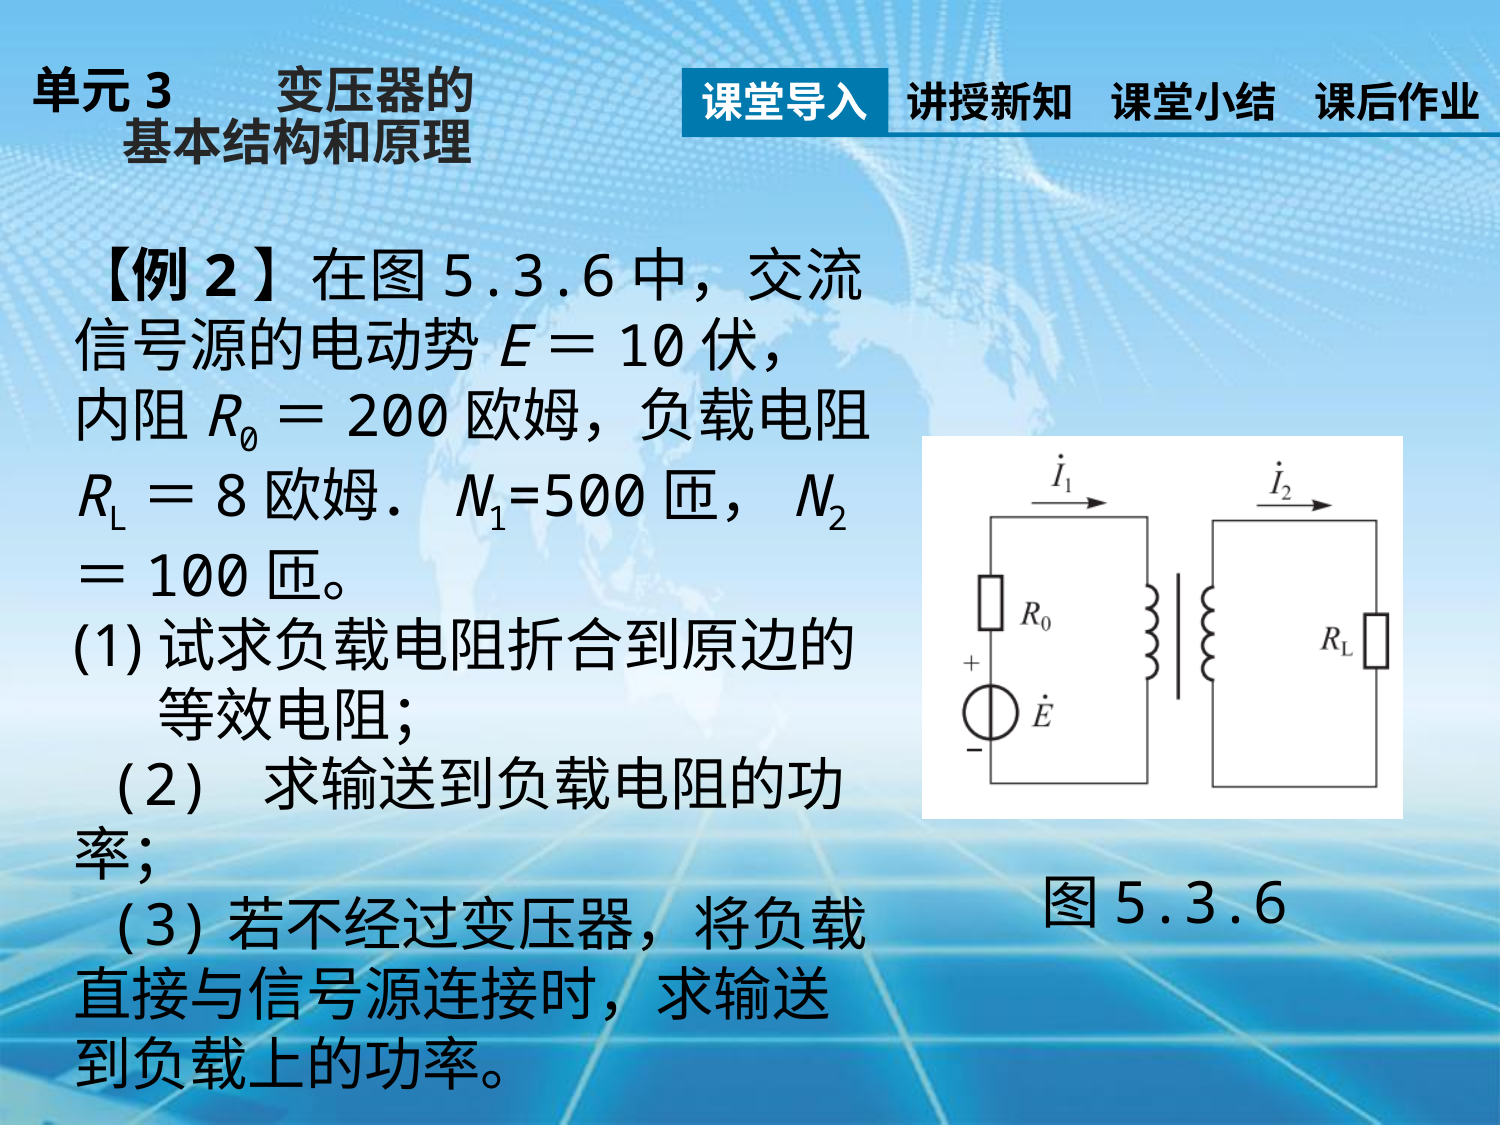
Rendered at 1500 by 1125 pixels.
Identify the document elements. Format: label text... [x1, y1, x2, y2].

text_box 【例2】在图5.3.6中，交流信号源的电动势E＝10伏，内阻R0＝200欧姆，负载电阻RL＝8欧姆．N1=500匝，N2＝100匝。 试求负载电阻折合到原边的等效电阻； (2) 求输送到负载电阻的功率； (3)若不经过变压器，将负载直接与信号源连接时，求输送到负载上的功率。 [58, 230, 888, 1105]
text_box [16, 59, 1500, 180]
picture [0, 0, 1500, 1125]
text_box 图5.3.6 [1026, 857, 1398, 943]
